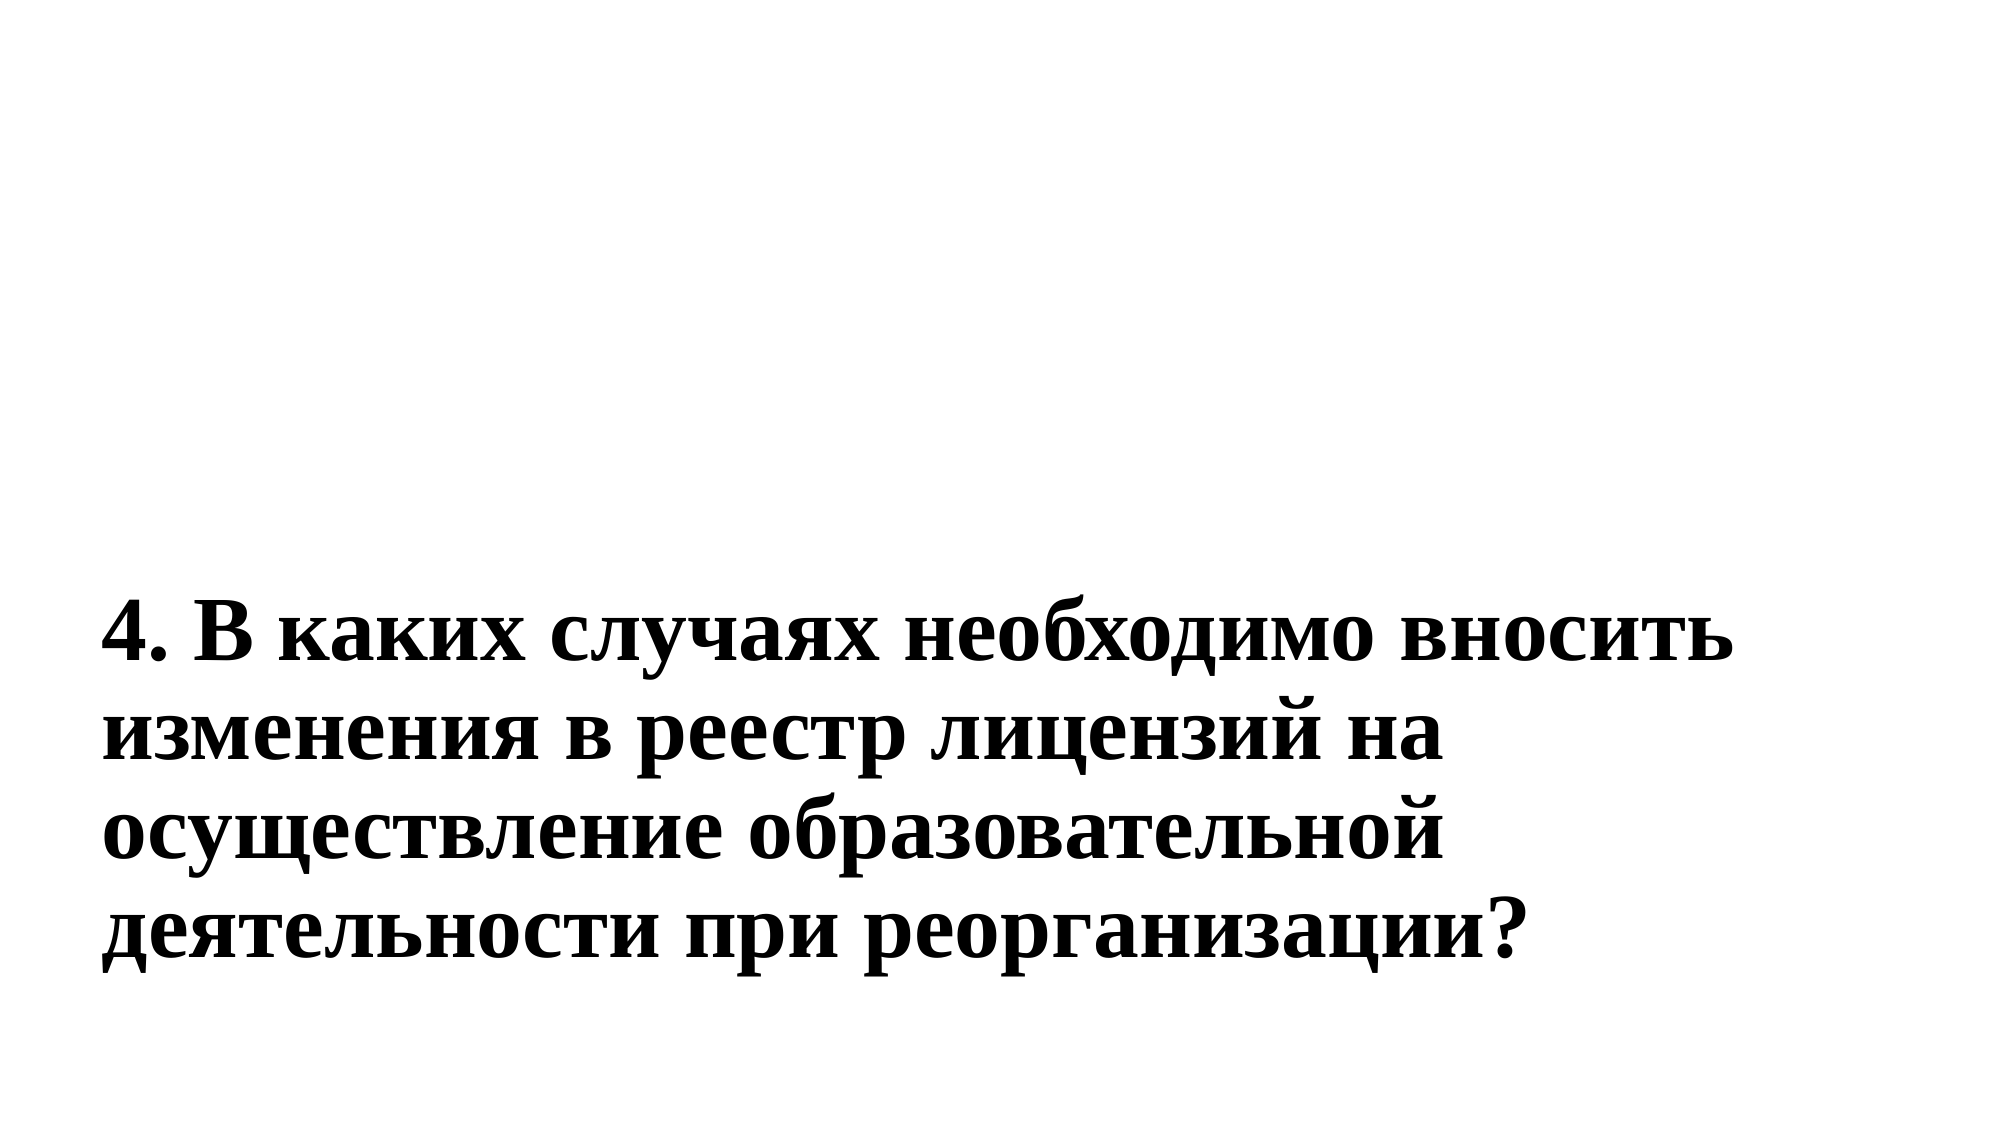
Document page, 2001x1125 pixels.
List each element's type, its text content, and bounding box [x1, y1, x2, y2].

title 4. В каких случаях необходимо вносить изменения в реестр лицензий на осуществление образовательной деятельности при реорганизации? [86, 541, 1912, 1017]
